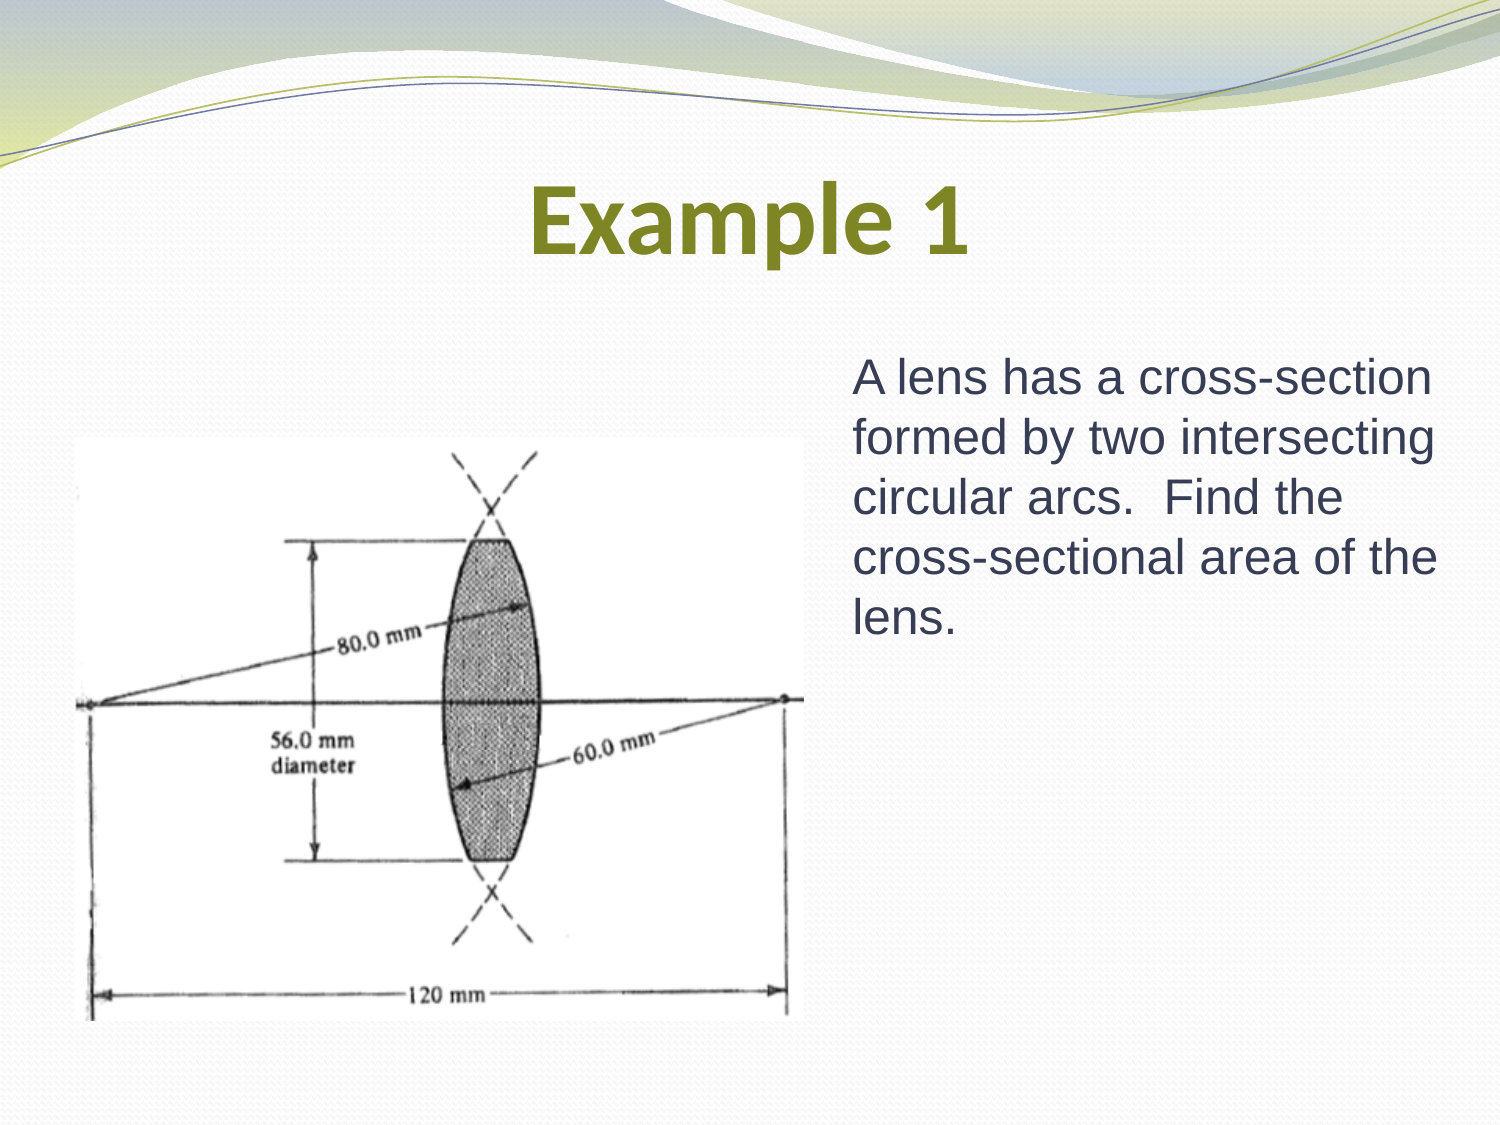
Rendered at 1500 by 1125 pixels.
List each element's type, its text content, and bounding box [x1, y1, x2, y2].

picture [74, 437, 804, 1021]
title Example 1 [75, 87, 1425, 275]
text_box A lens has a cross-section formed by two intersecting circular arcs. Find the cross-sectional area of the lens. [837, 337, 1475, 653]
